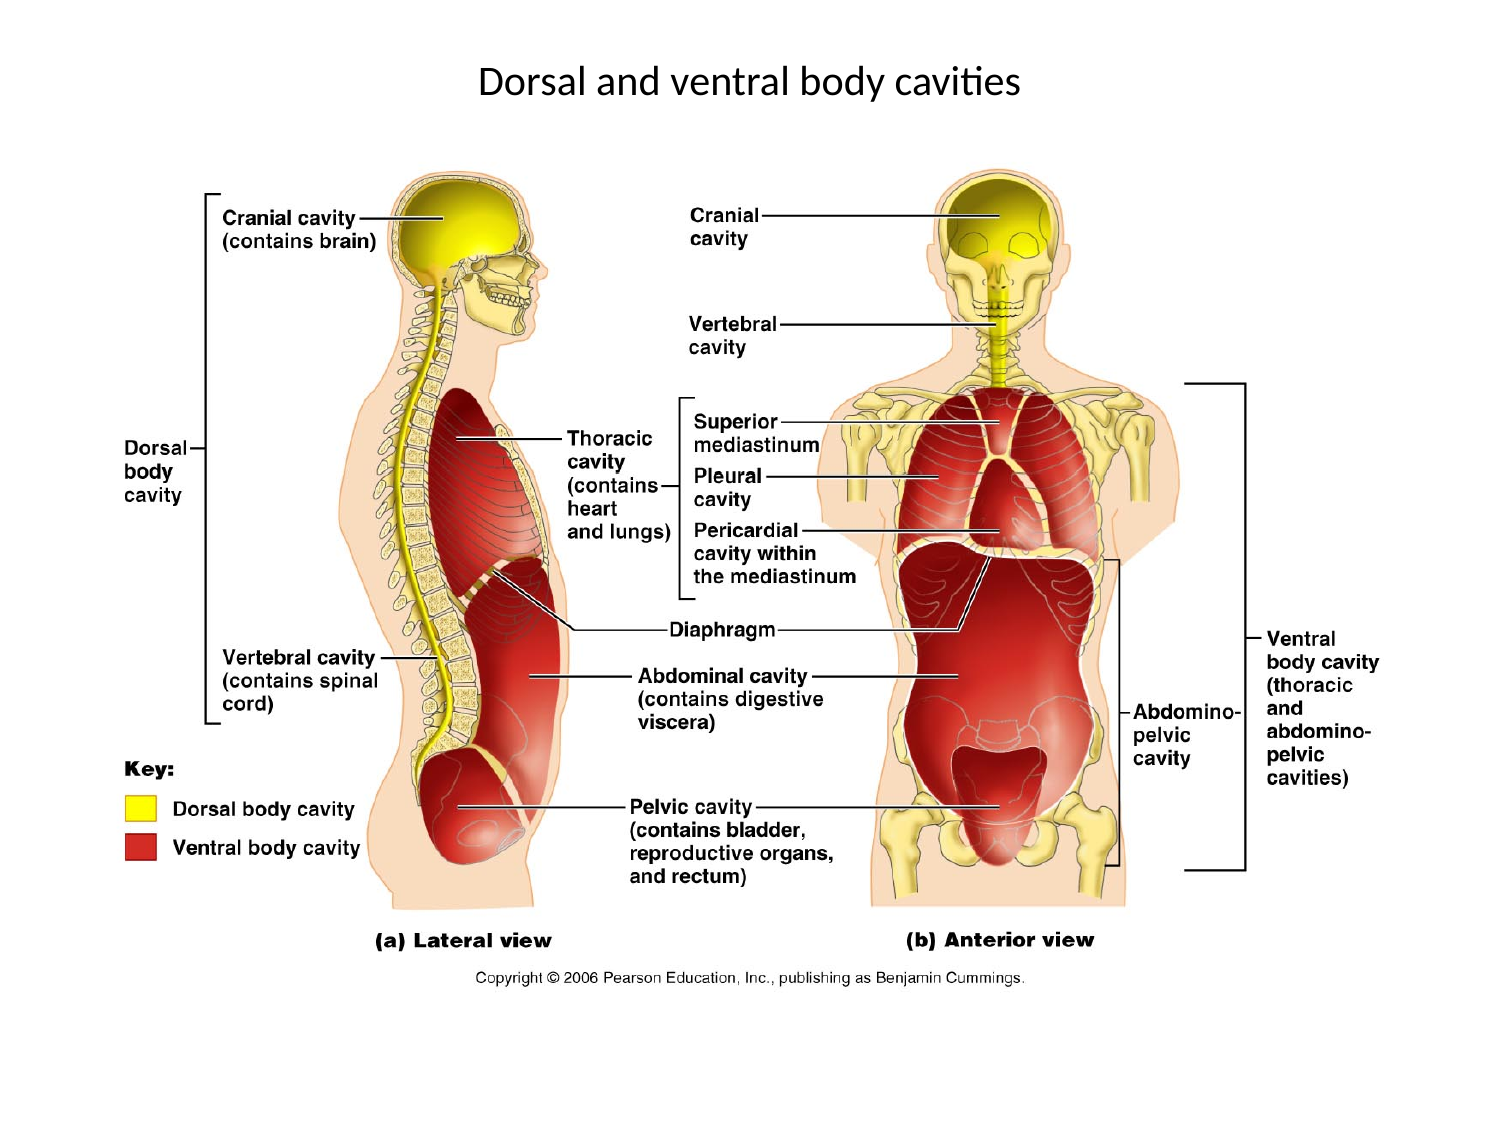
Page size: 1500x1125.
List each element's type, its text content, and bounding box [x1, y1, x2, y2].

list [102, 149, 1398, 1006]
title Dorsal and ventral body cavities [75, 45, 1425, 163]
